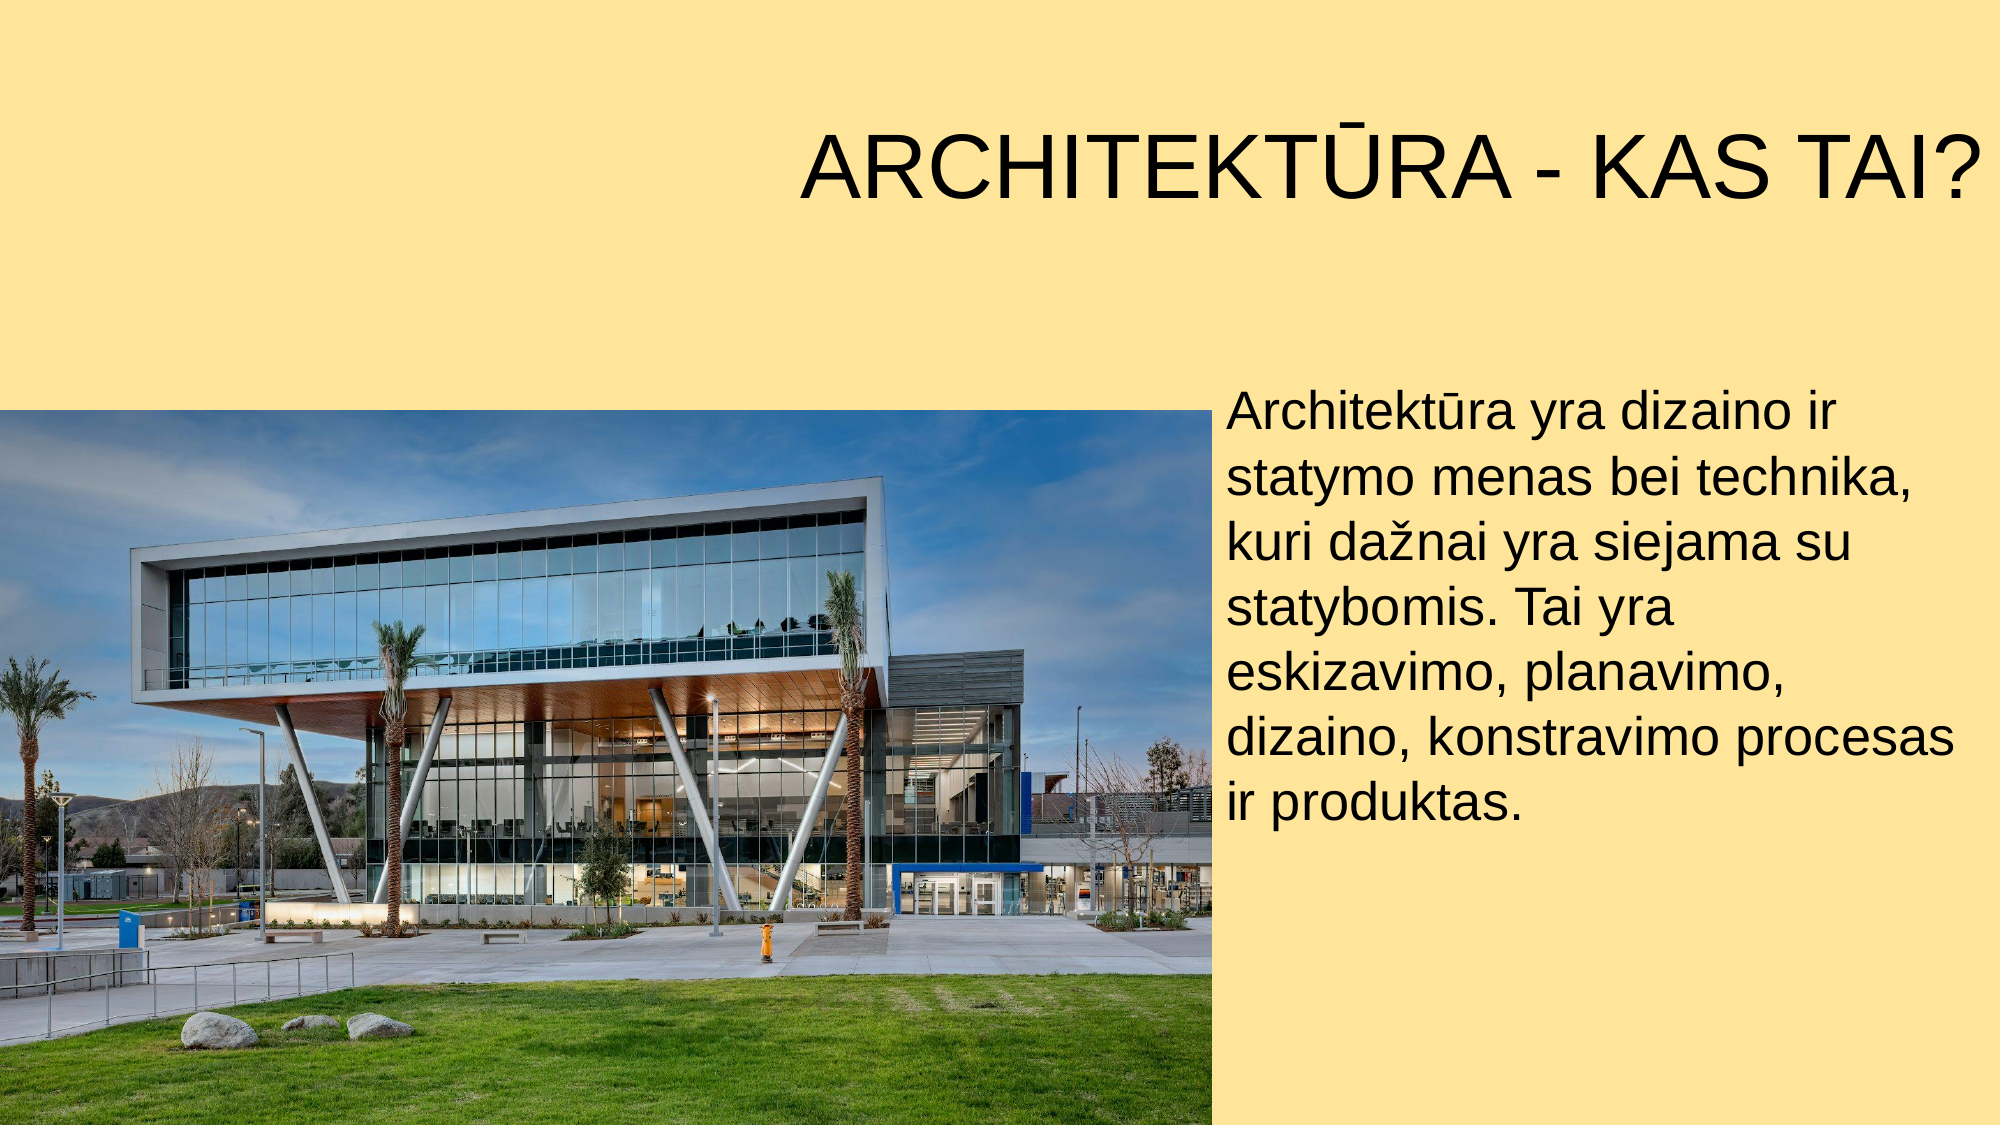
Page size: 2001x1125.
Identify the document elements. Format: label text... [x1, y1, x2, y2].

picture [0, 410, 1212, 1125]
text_box Architektūra yra dizaino ir statymo menas bei technika, kuri dažnai yra siejama su statybomis. Tai yra eskizavimo, planavimo, dizaino, konstravimo procesas ir produktas. [1211, 368, 1981, 1125]
title ARCHITEKTŪRA - KAS TAI? [0, 59, 2000, 278]
